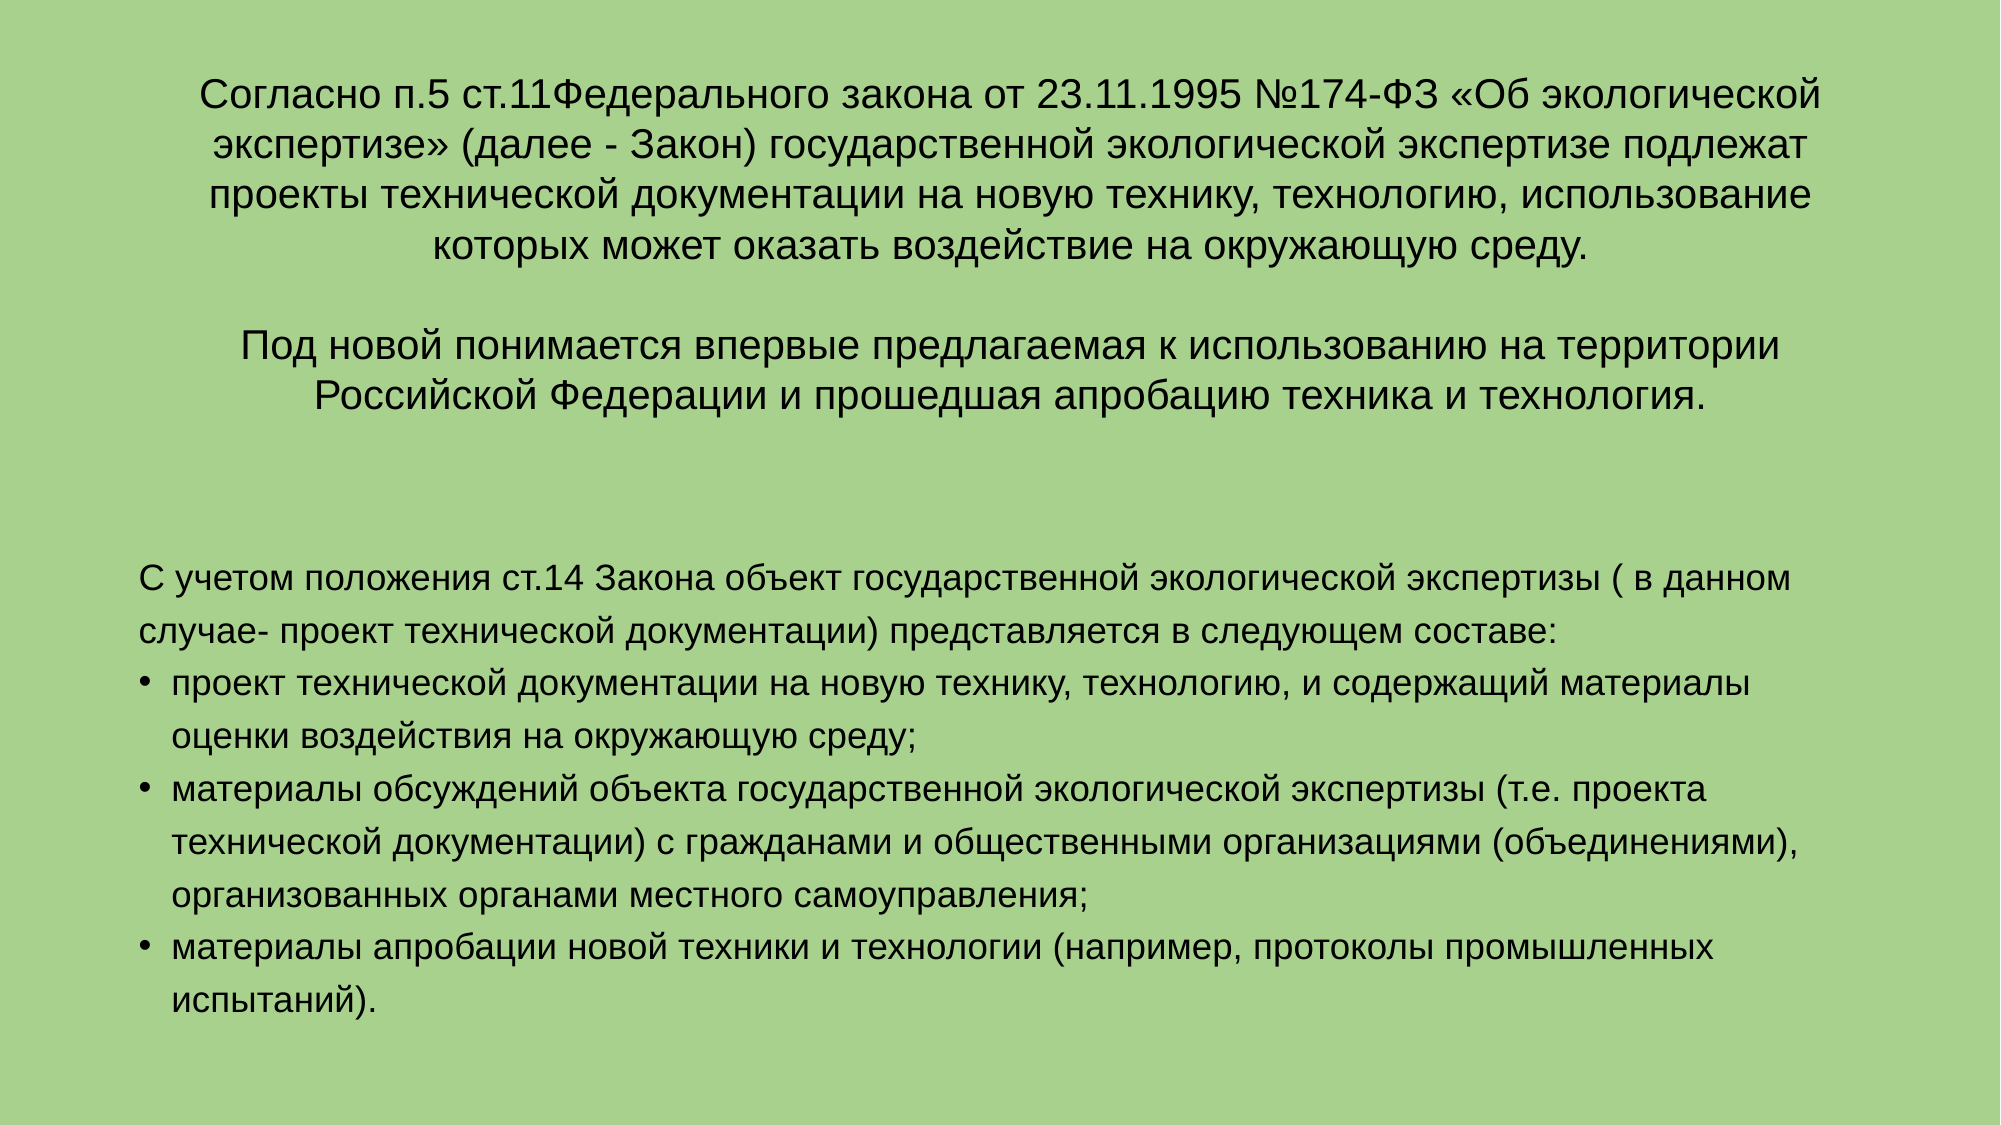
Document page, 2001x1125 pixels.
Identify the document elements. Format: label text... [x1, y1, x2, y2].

title Согласно п.5 ст.11Федерального закона от 23.11.1995 №174-ФЗ «Об экологической экспертизе» (далее - Закон) государственной экологической экспертизе подлежат проекты технической документации на новую технику, технологию, использование которых может оказать воздействие на окружающую среду. Под новой понимается впервые предлагаемая к использованию на территории Российской Федерации и прошедшая апробацию техника и технология. [123, 122, 1898, 503]
list С учетом положения ст.14 Закона объект государственной экологической экспертизы ( в данном случае- проект технической документации) представляется в следующем составе: проект технической документации на новую технику, технологию, и содержащий материалы оценки воздействия на окружающую среду; материалы обсуждений объекта государственной экологической экспертизы (т.е. проекта технической документации) с гражданами и общественными организациями (объединениями), организованных органами местного самоуправления; материалы апробации новой техники и технологии (например, протоколы промышленных испытаний). [123, 537, 1863, 1077]
